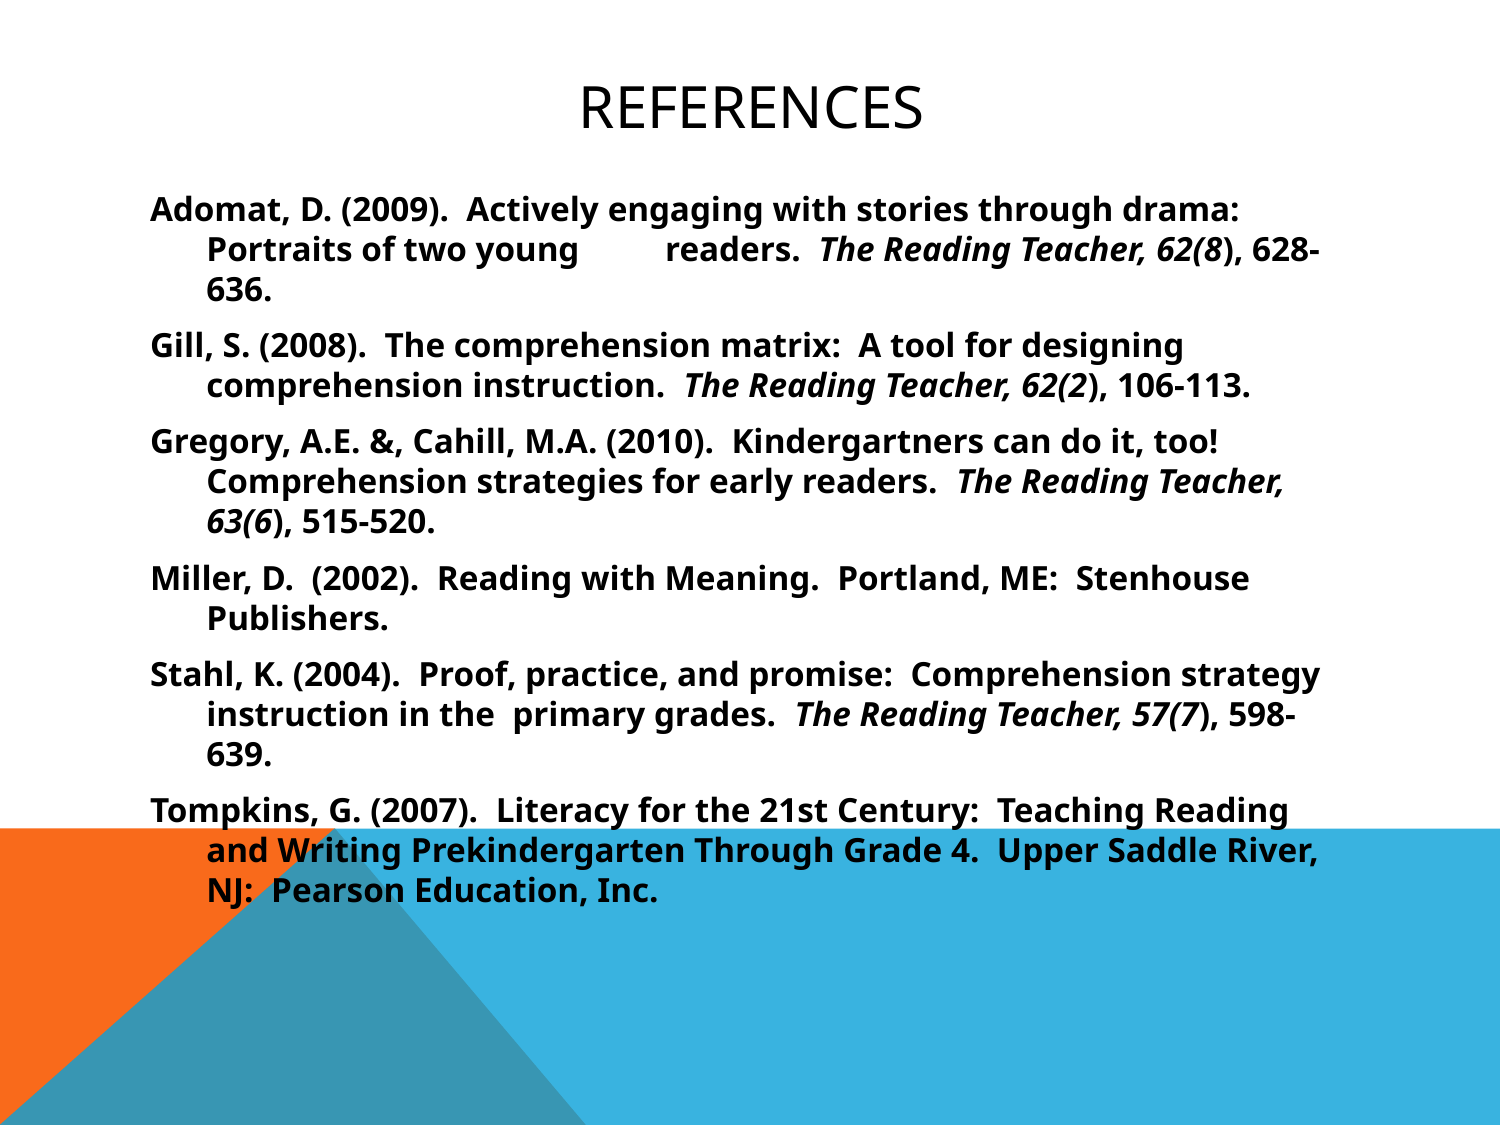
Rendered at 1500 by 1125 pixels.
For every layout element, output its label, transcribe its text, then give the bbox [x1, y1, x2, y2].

list Adomat, D. (2009). Actively engaging with stories through drama: Portraits of two young readers. The Reading Teacher, 62(8), 628-636. Gill, S. (2008). The comprehension matrix: A tool for designing comprehension instruction. The Reading Teacher, 62(2), 106-113. Gregory, A.E. &, Cahill, M.A. (2010). Kindergartners can do it, too! Comprehension strategies for early readers. The Reading Teacher, 63(6), 515-520. Miller, D. (2002). Reading with Meaning. Portland, ME: Stenhouse Publishers. Stahl, K. (2004). Proof, practice, and promise: Comprehension strategy instruction in the primary grades. The Reading Teacher, 57(7), 598-639. Tompkins, G. (2007). Literacy for the 21st Century: Teaching Reading and Writing Prekindergarten Through Grade 4. Upper Saddle River, NJ: Pearson Education, Inc. [135, 180, 1369, 1013]
title references [135, 60, 1369, 150]
